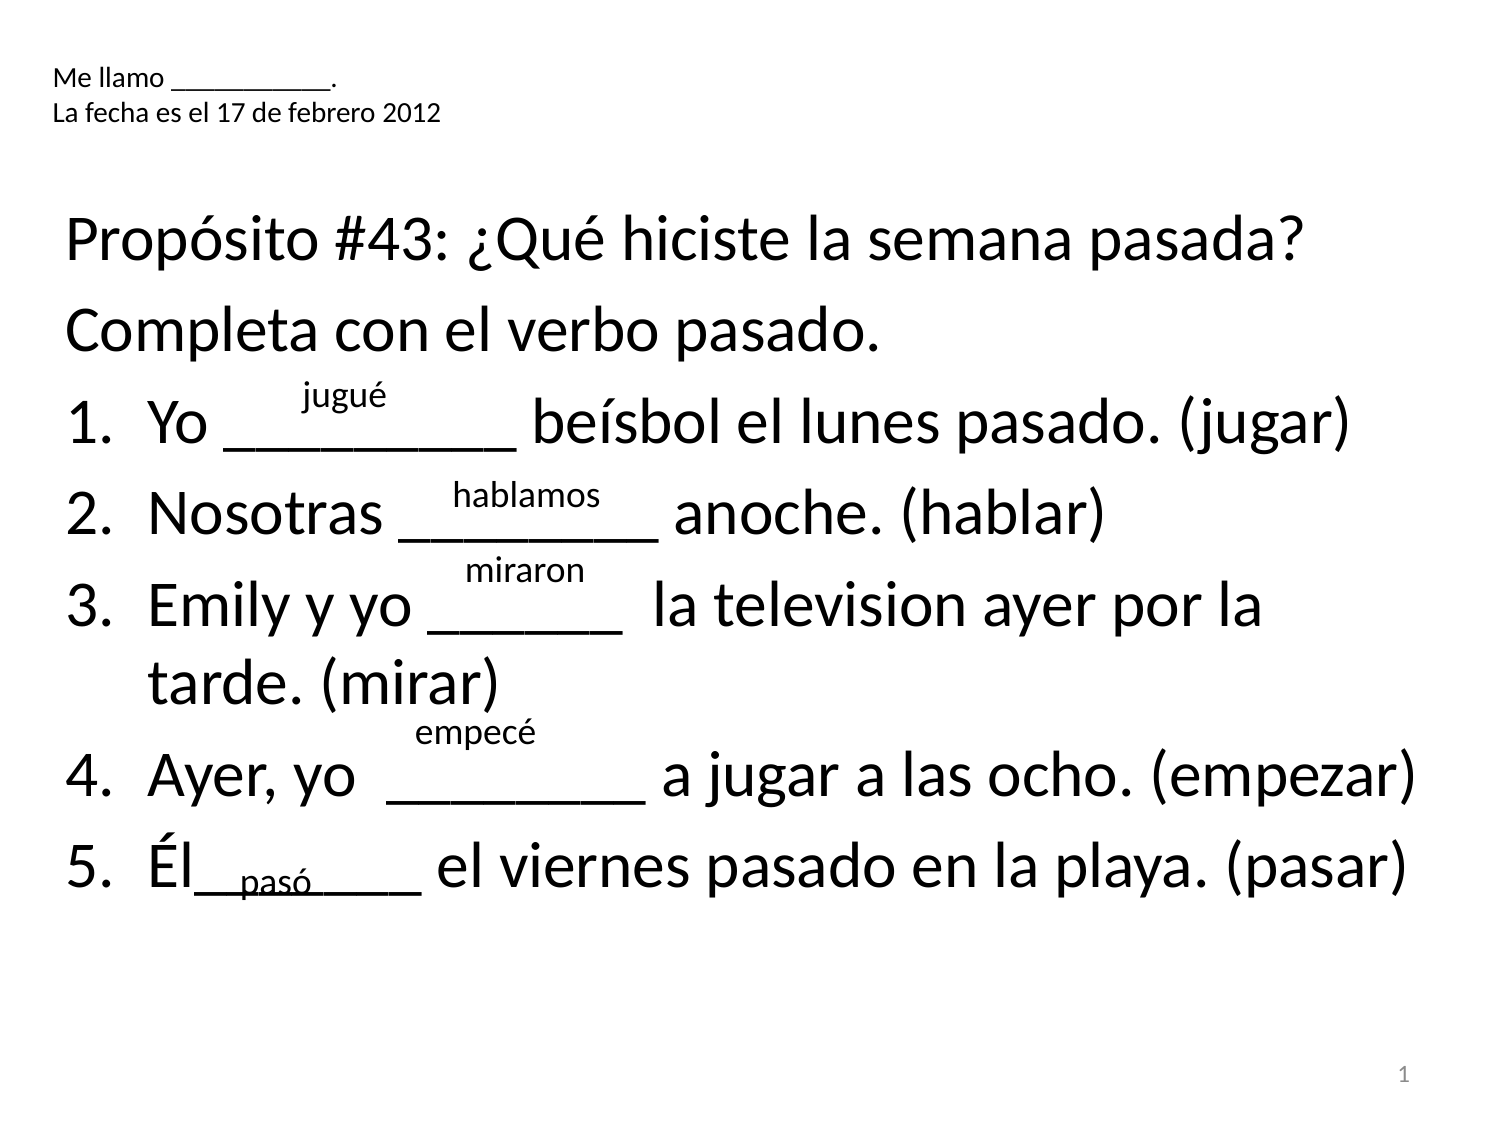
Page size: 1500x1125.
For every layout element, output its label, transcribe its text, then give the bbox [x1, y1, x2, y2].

text_box miraron [449, 537, 688, 598]
text_box empecé [399, 699, 650, 760]
title Me llamo ___________. La fecha es el 17 de febrero 2012 [37, 50, 1313, 138]
list Propósito #43: ¿Qué hiciste la semana pasada? Completa con el verbo pasado. Yo _________ beísbol el lunes pasado. (jugar) Nosotras ________ anoche. (hablar) Emily y yo ______ la television ayer por la tarde. (mirar) Ayer, yo ________ a jugar a las ocho. (empezar) Él_______ el viernes pasado en la playa. (pasar) [50, 187, 1450, 1063]
text_box jugué [287, 362, 550, 423]
slide_number 1 [1074, 1042, 1425, 1103]
text_box pasó [225, 849, 425, 910]
text_box hablamos [437, 462, 713, 523]
